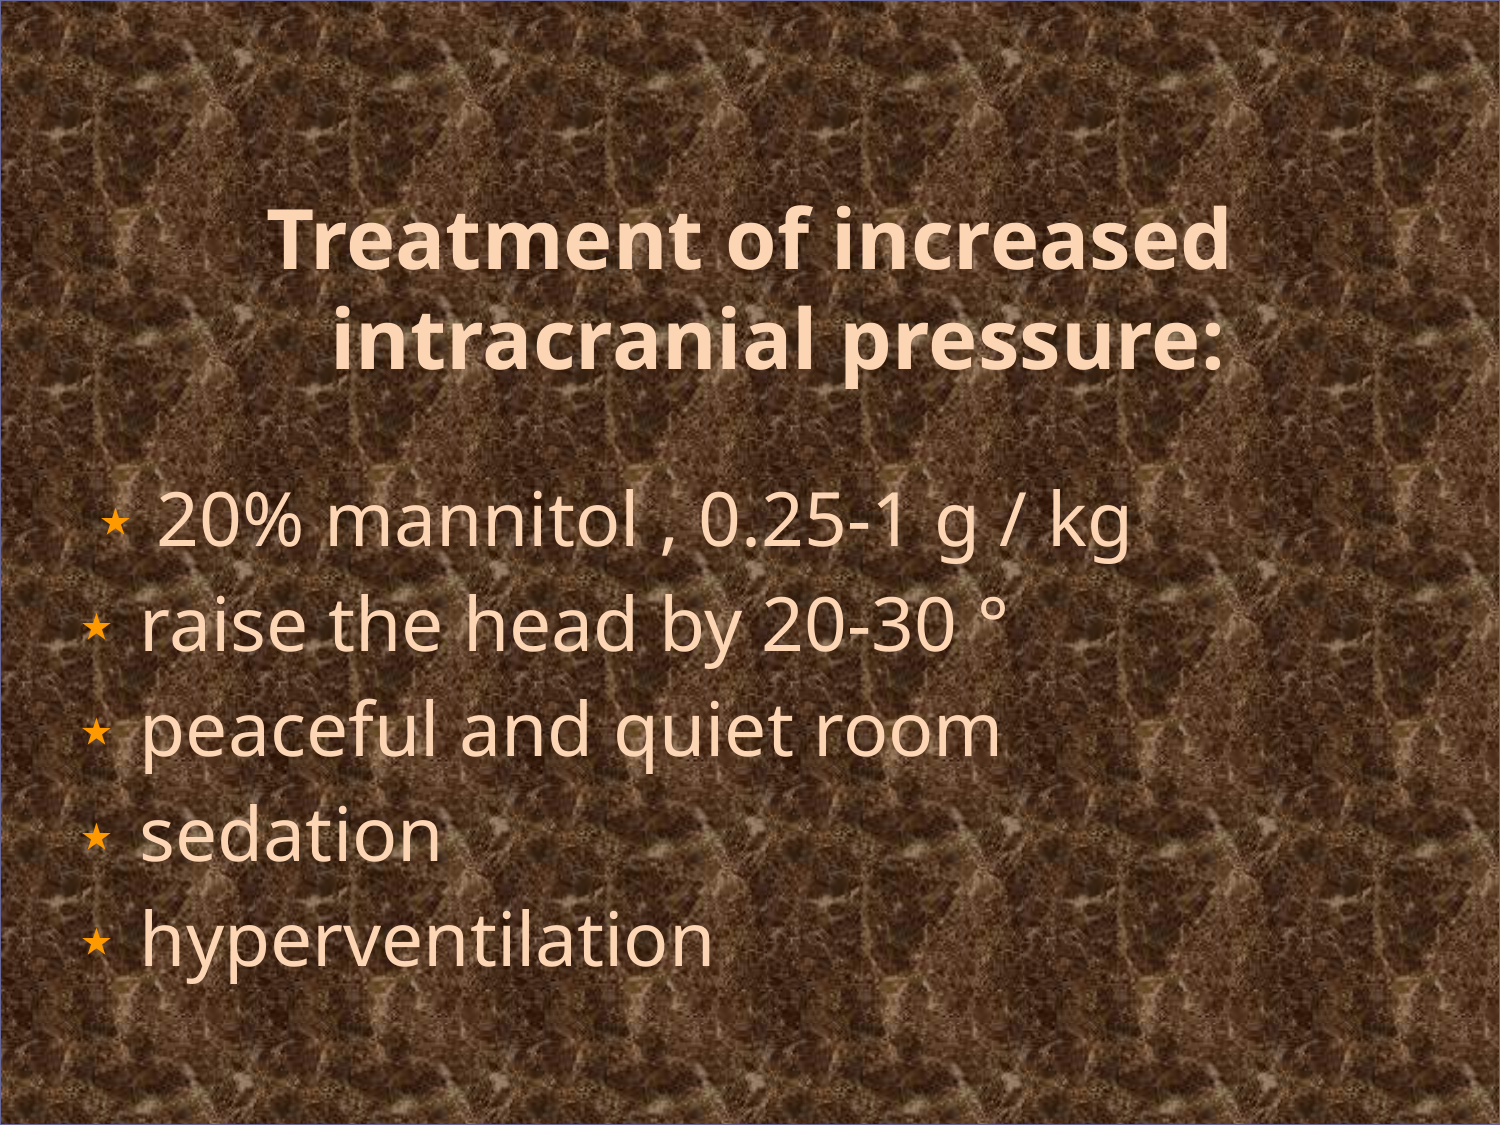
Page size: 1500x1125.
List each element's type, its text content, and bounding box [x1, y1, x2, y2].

text_box Treatment of increased intracranial pressure: ⋆ 20% mannitol , 0.25-1 g / kg ⋆ raise the head by 20-30 ° ⋆ peaceful and quiet room ⋆ sedation ⋆ hyperventilation [0, 0, 1500, 1125]
